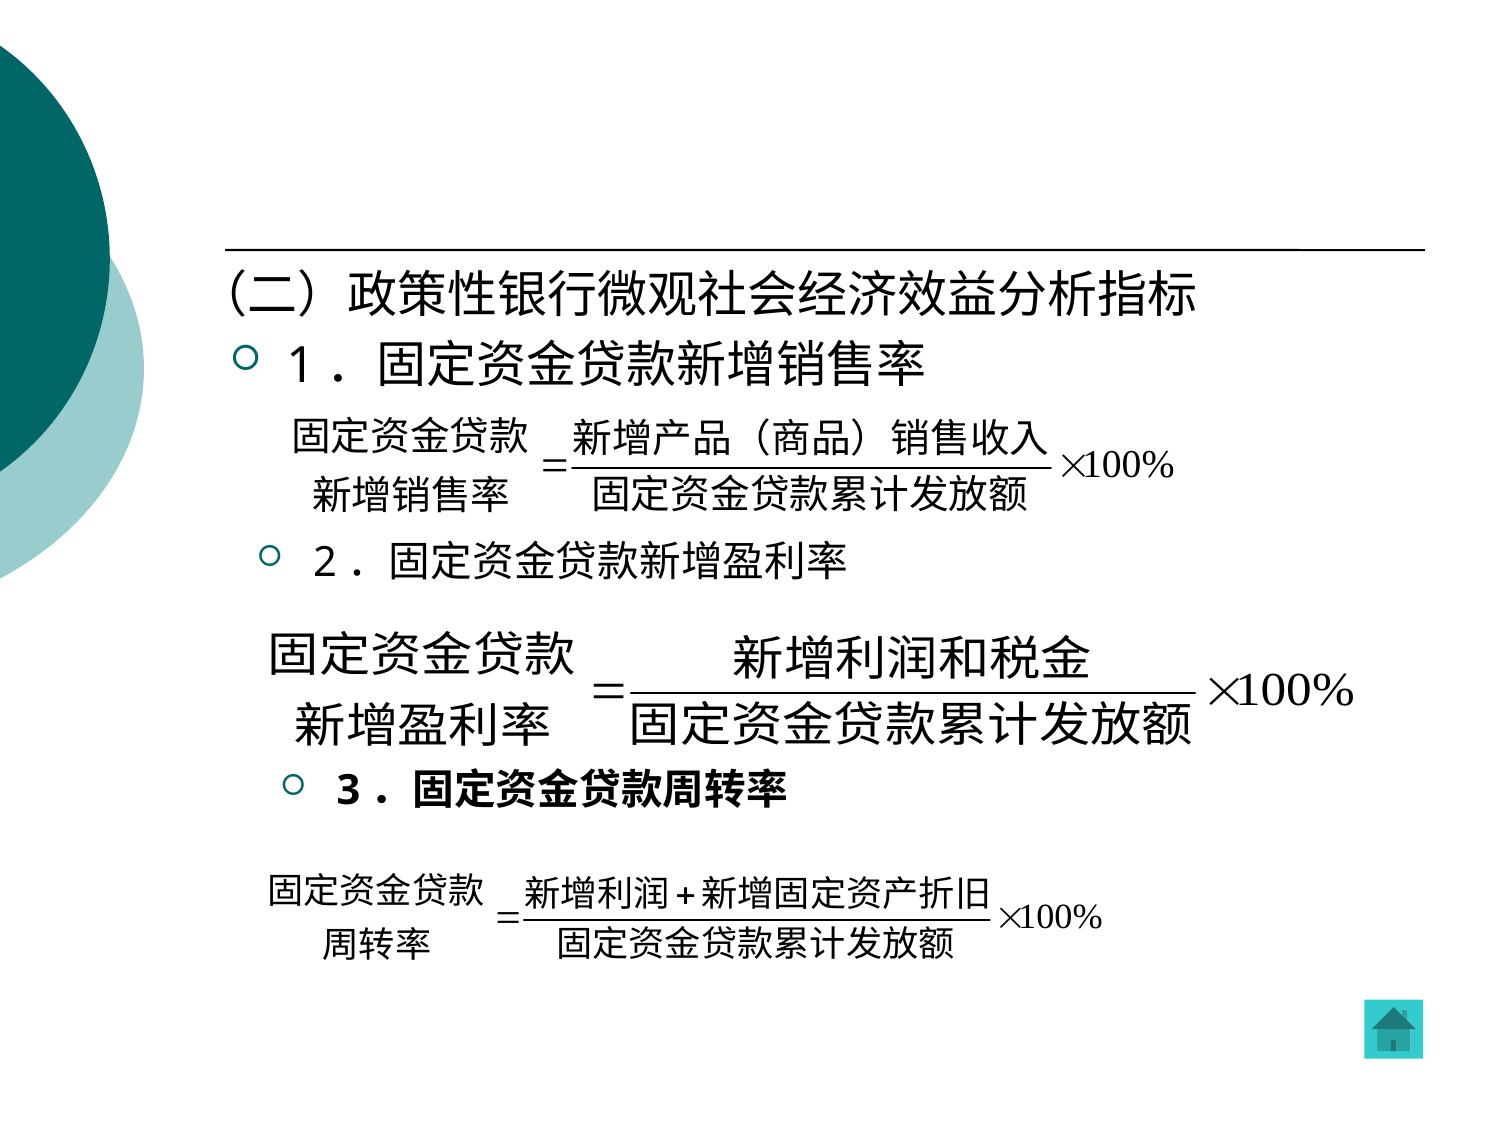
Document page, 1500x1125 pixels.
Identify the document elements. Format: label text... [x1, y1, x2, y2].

text_box 3．固定资金贷款周转率 [265, 755, 1466, 854]
title （二）政策性银行微观社会经济效益分析指标 [182, 261, 1383, 331]
list 1．固定资金贷款新增销售率 [214, 324, 1416, 1000]
text_box 2．固定资金贷款新增盈利率 [242, 527, 1442, 610]
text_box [265, 866, 1109, 974]
text_box [1364, 999, 1424, 1059]
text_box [288, 408, 1184, 528]
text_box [265, 621, 1365, 765]
